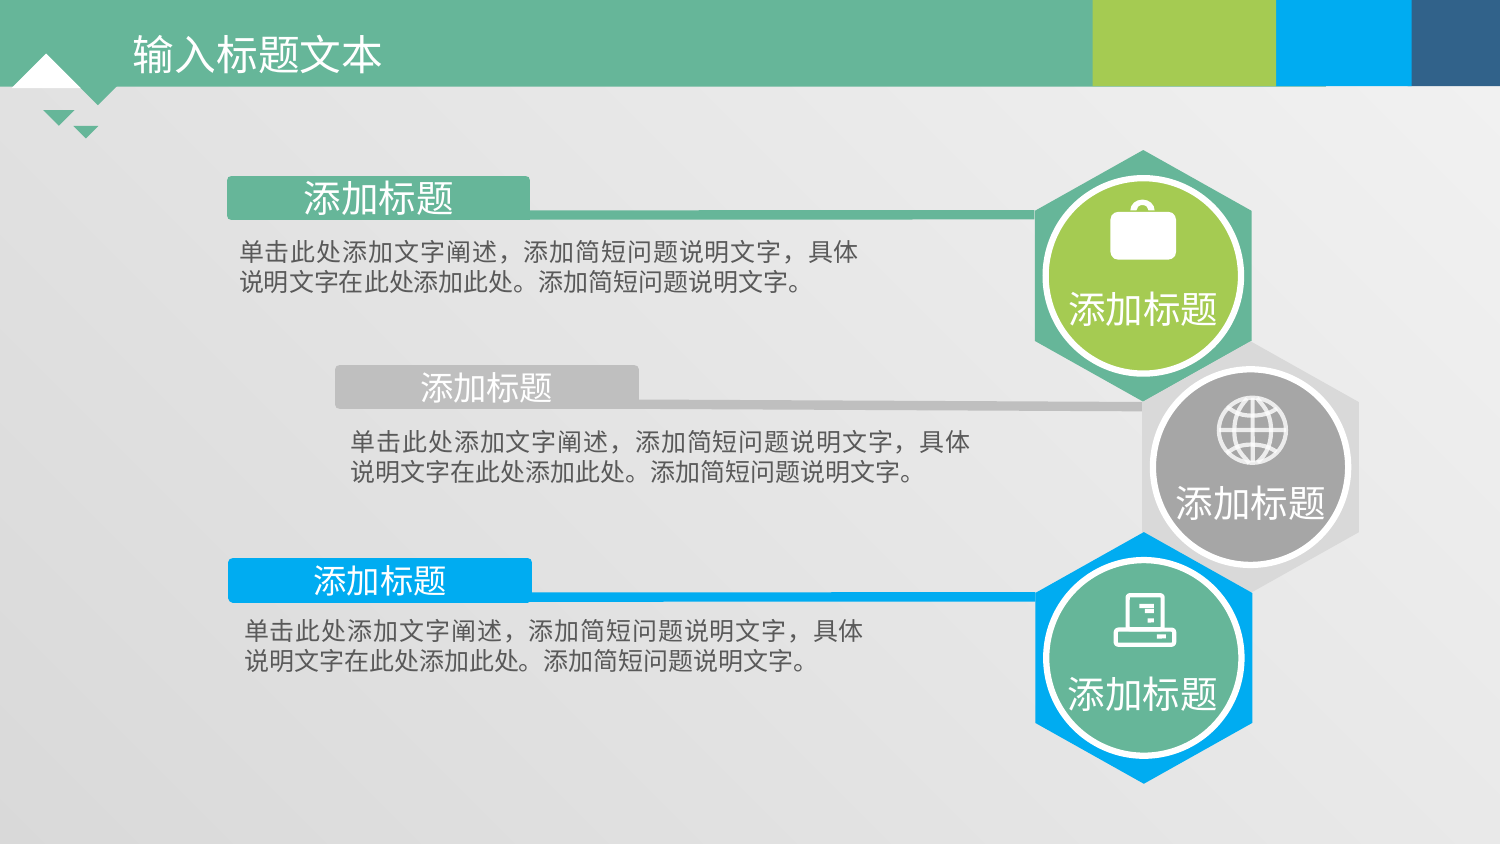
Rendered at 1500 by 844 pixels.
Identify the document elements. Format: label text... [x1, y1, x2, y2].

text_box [1035, 531, 1253, 784]
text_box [232, 562, 1030, 599]
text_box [1034, 149, 1252, 367]
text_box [1141, 340, 1360, 594]
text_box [231, 179, 1035, 216]
text_box 单击此处添加文字阐述，添加简短问题说明文字，具体说明文字在此处添加此处。添加简短问题说明文字。 [229, 608, 880, 683]
text_box 单击此处添加文字阐述，添加简短问题说明文字，具体说明文字在此处添加此处。添加简短问题说明文字。 [224, 229, 875, 305]
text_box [339, 368, 1136, 407]
text_box 单击此处添加文字阐述，添加简短问题说明文字，具体说明文字在此处添加此处。添加简短问题说明文字。 [335, 418, 987, 494]
